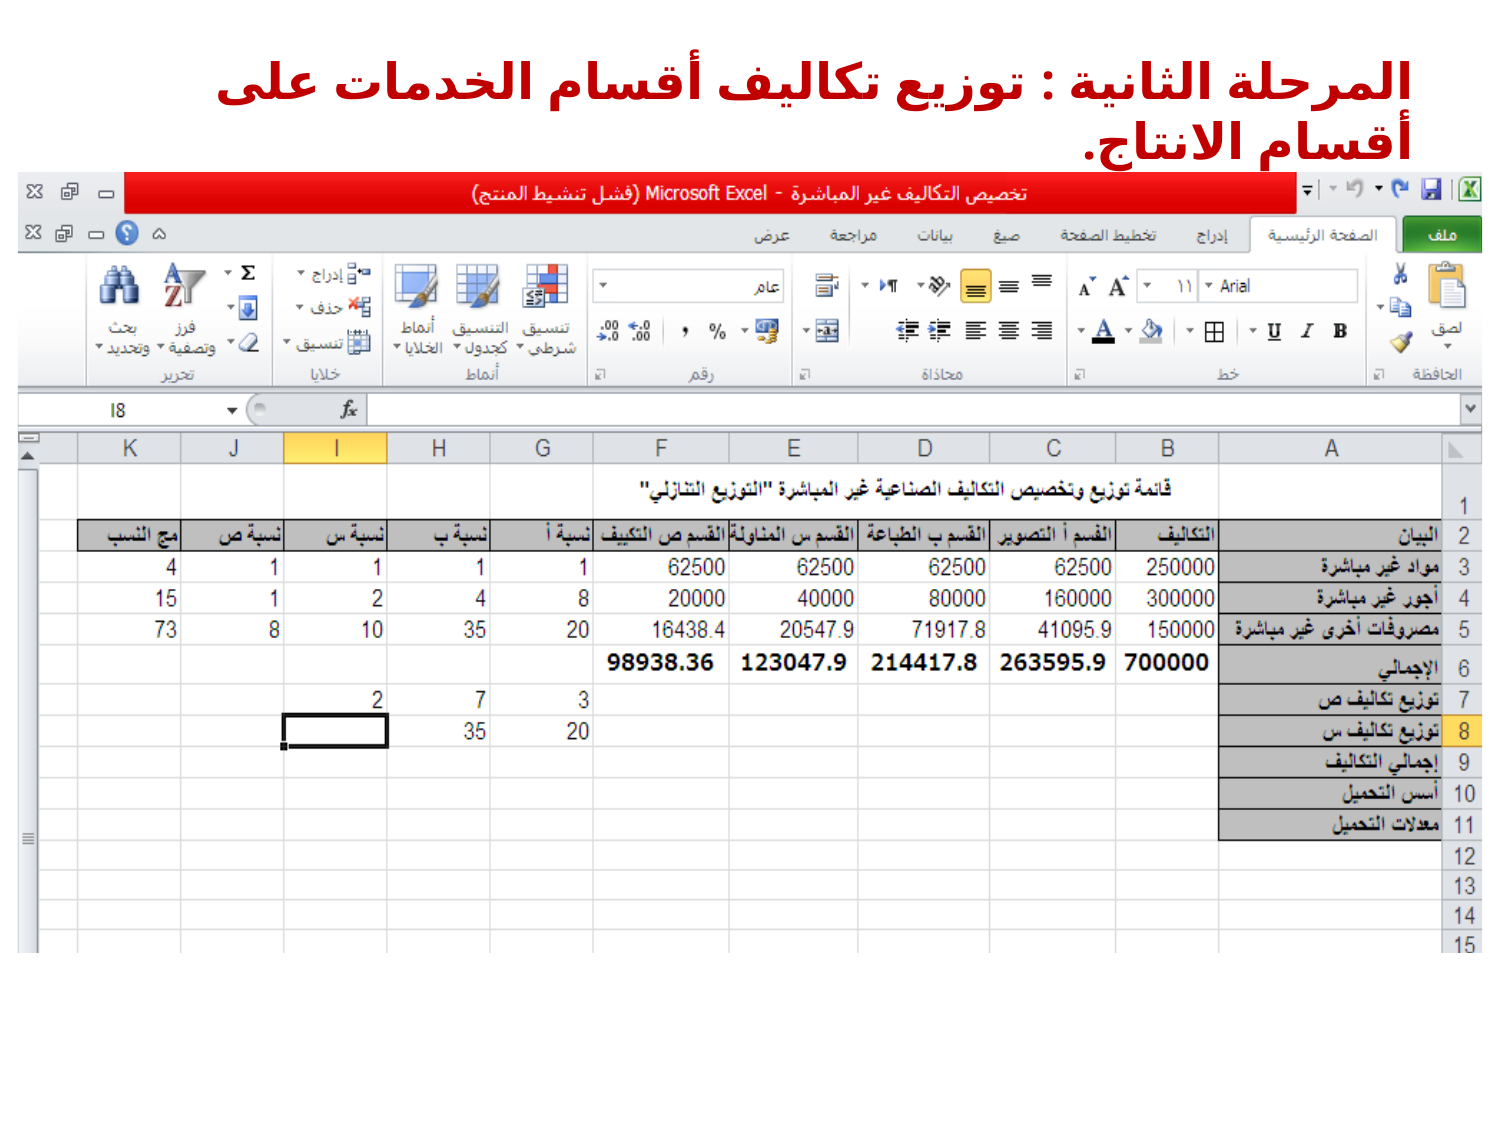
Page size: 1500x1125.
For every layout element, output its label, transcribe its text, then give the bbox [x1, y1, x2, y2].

picture [17, 172, 1483, 953]
text_box المرحلة الثانية : توزيع تكاليف أقسام الخدمات على أقسام الانتاج. [72, 42, 1429, 171]
